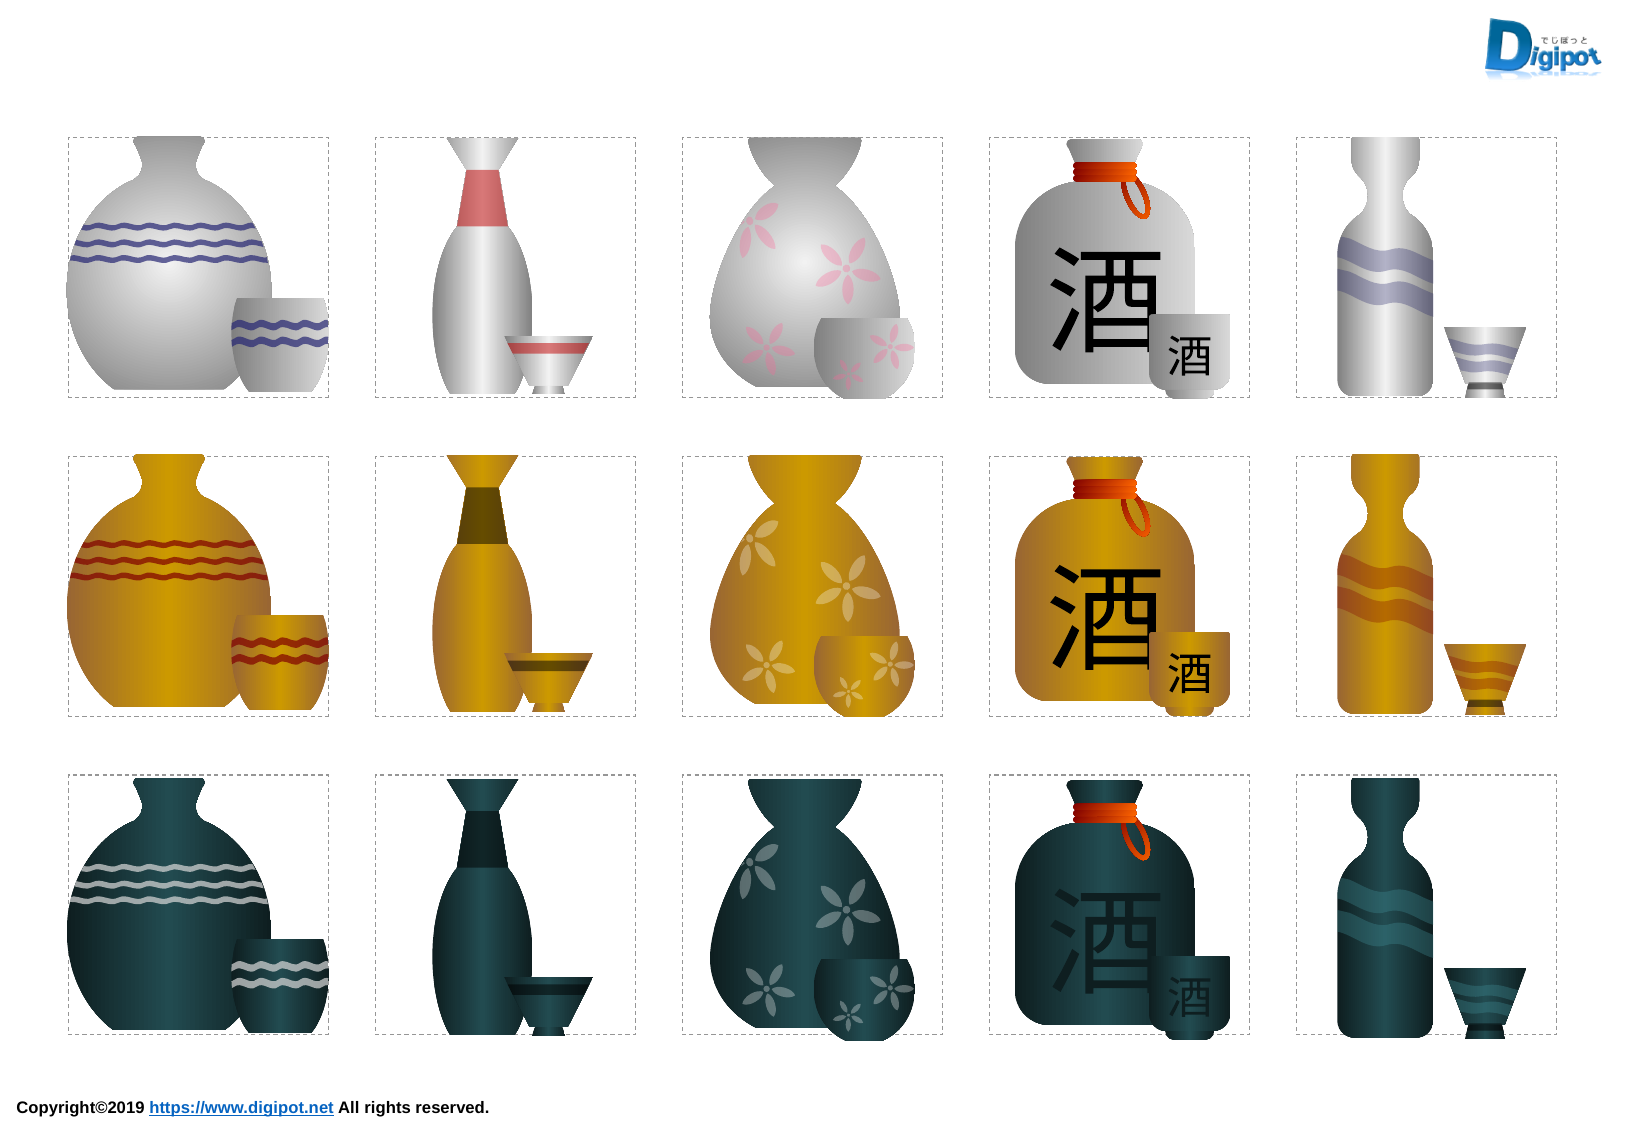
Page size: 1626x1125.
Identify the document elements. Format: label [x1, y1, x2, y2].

text_box [66, 454, 329, 710]
text_box [432, 779, 594, 1036]
text_box [1337, 454, 1527, 716]
text_box [66, 777, 329, 1034]
text_box [432, 455, 594, 712]
text_box [1337, 136, 1527, 398]
text_box [1014, 780, 1231, 1040]
text_box [432, 137, 594, 395]
text_box [66, 136, 329, 392]
picture [1485, 18, 1602, 82]
text_box [1014, 456, 1231, 717]
text_box [709, 137, 916, 400]
text_box [1014, 139, 1231, 399]
text_box [709, 779, 916, 1041]
text_box [709, 455, 916, 717]
text_box [1337, 777, 1527, 1039]
